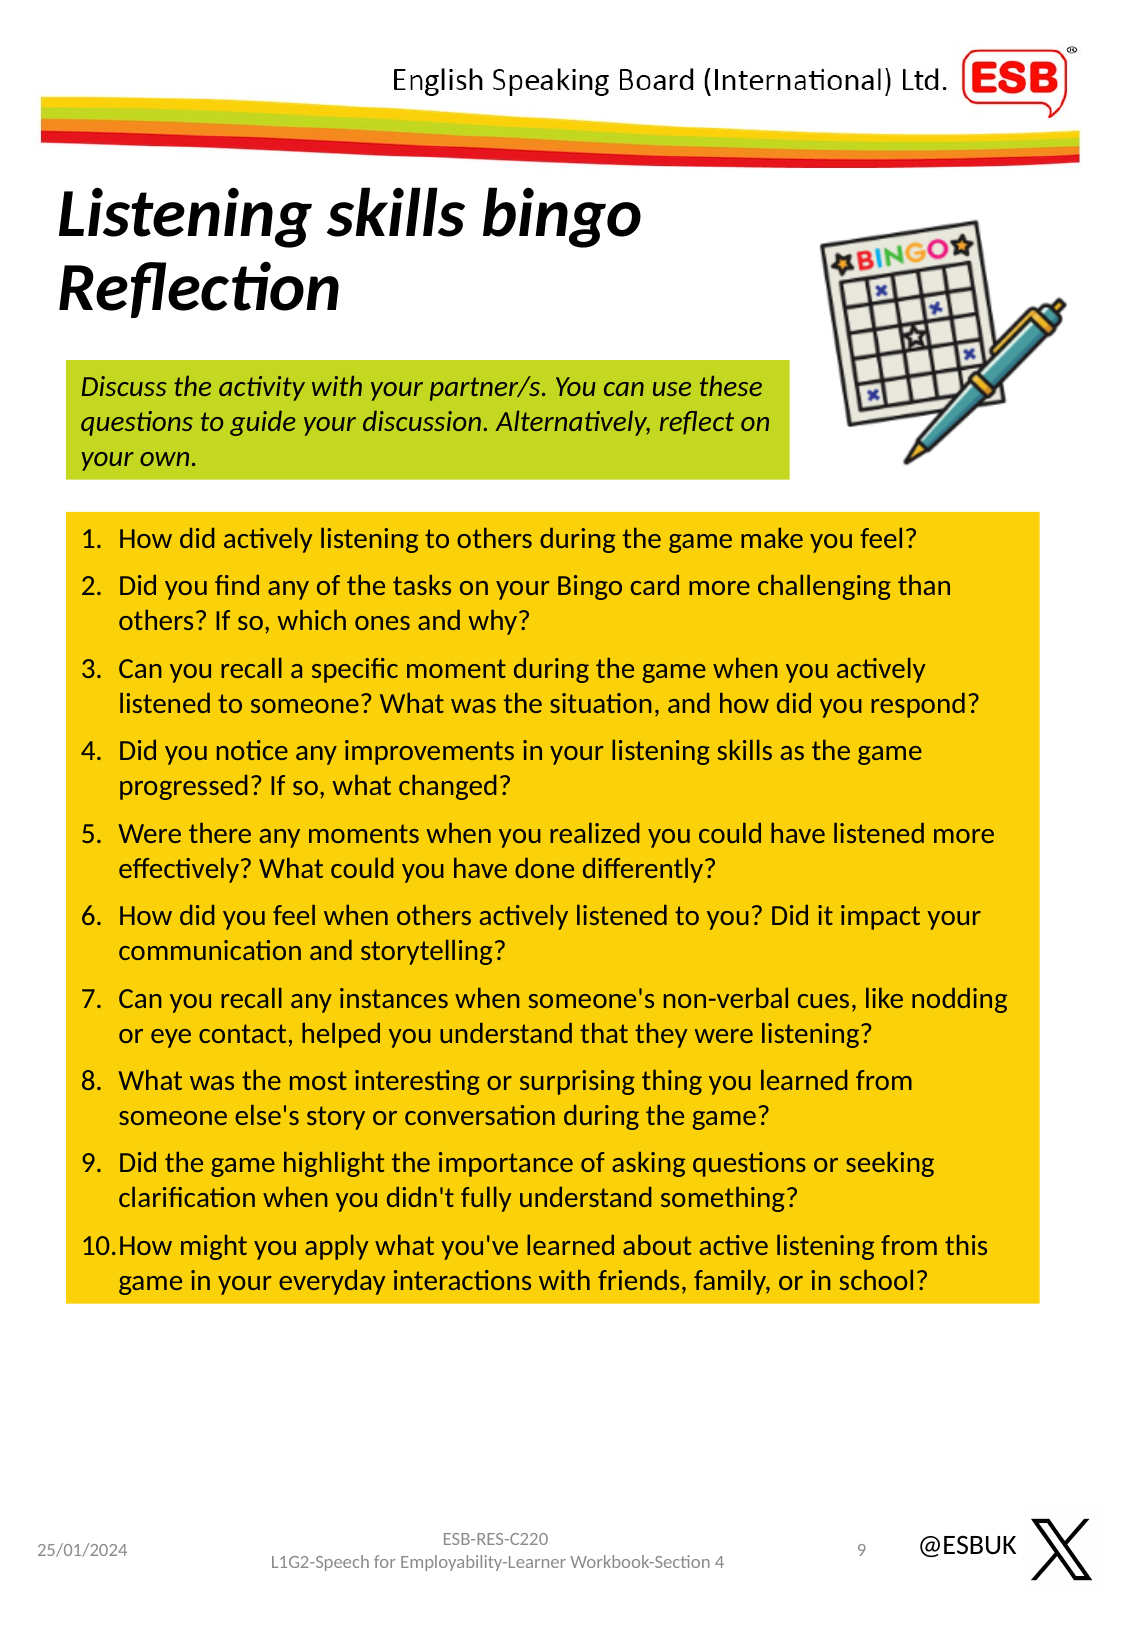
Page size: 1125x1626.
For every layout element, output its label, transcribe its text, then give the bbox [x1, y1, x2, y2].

footer ESB-RES-C220 L1G2-Speech for Employability-Learner Workbook-Section 4 [276, 1506, 697, 1593]
text_box Discuss the activity with your partner/s. You can use these questions to guide your discussion. Alternatively, reflect on your own. [65, 360, 790, 480]
picture [1023, 1506, 1103, 1593]
picture [0, 1, 1125, 477]
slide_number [22, 1506, 276, 1593]
title Listening skills bingo Reflection [42, 162, 1014, 340]
text_box How did actively listening to others during the game make you feel? Did you find any of the tasks on your Bingo card more challenging than others? If so, which ones and why? Can you recall a specific moment during the game when you actively listened to someone? What was the situation, and how did you respond? Did you notice any improvements in your listening skills as the game progressed? If so, what changed? Were there any moments when you realized you could have listened more effectively? What could you have done differently? How did you feel when others actively listened to you? Did it impact your communication and storytelling? Can you recall any instances when someone's non-verbal cues, like nodding or eye contact, helped you understand that they were listening? What was the most interesting or surprising thing you learned from someone else's story or conversation during the game? Did the game highlight the importance of asking questions or seeking clarification when you didn't fully understand something? How might you apply what you've learned about active listening from this game in your everyday interactions with friends, family, or in school? [66, 511, 1040, 1304]
slide_number 9 [697, 1506, 882, 1593]
